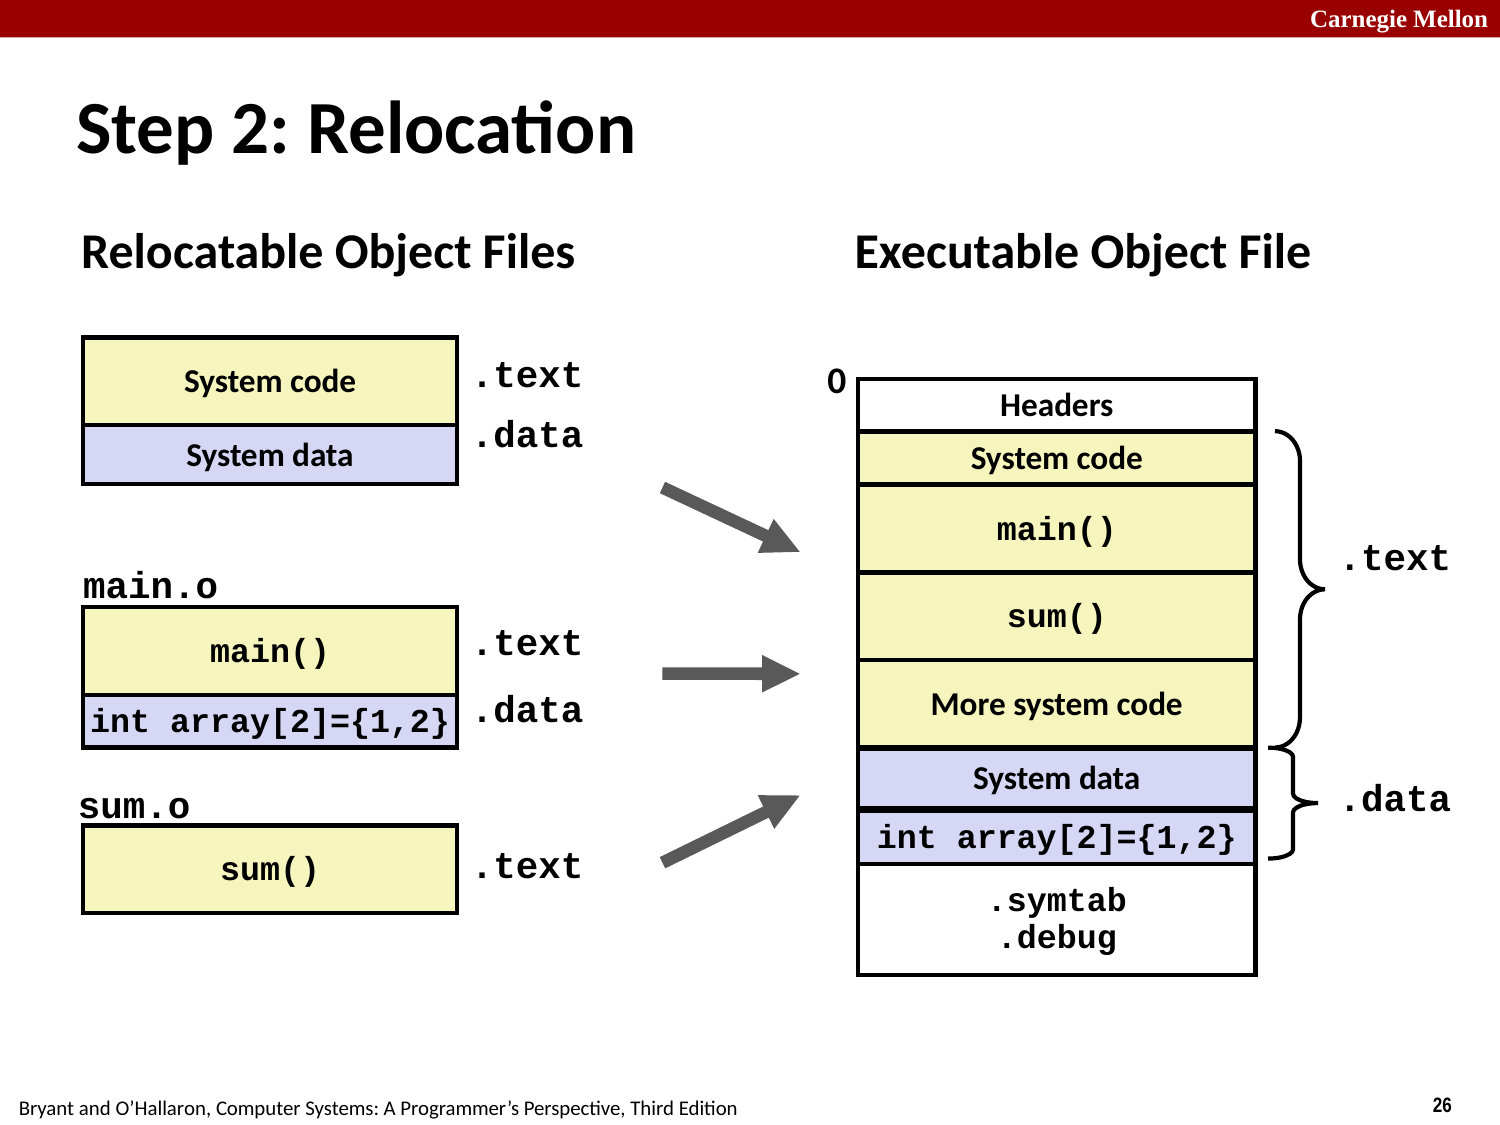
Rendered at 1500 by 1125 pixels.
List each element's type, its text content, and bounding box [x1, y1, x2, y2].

text_box sum() [83, 825, 457, 913]
text_box System code [83, 337, 457, 425]
text_box sum.o [63, 777, 206, 835]
text_box System data [83, 425, 457, 485]
text_box main() [83, 607, 457, 694]
title Step 2: Relocation [60, 76, 1308, 171]
text_box .text [456, 837, 599, 895]
text_box int array[2]={1,2} [83, 694, 457, 748]
text_box .data [456, 406, 599, 465]
text_box .text [456, 613, 599, 672]
text_box .text [456, 346, 599, 405]
text_box .data [456, 681, 599, 740]
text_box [662, 213, 1467, 975]
text_box main.o [68, 557, 234, 615]
text_box Relocatable Object Files [66, 214, 591, 289]
